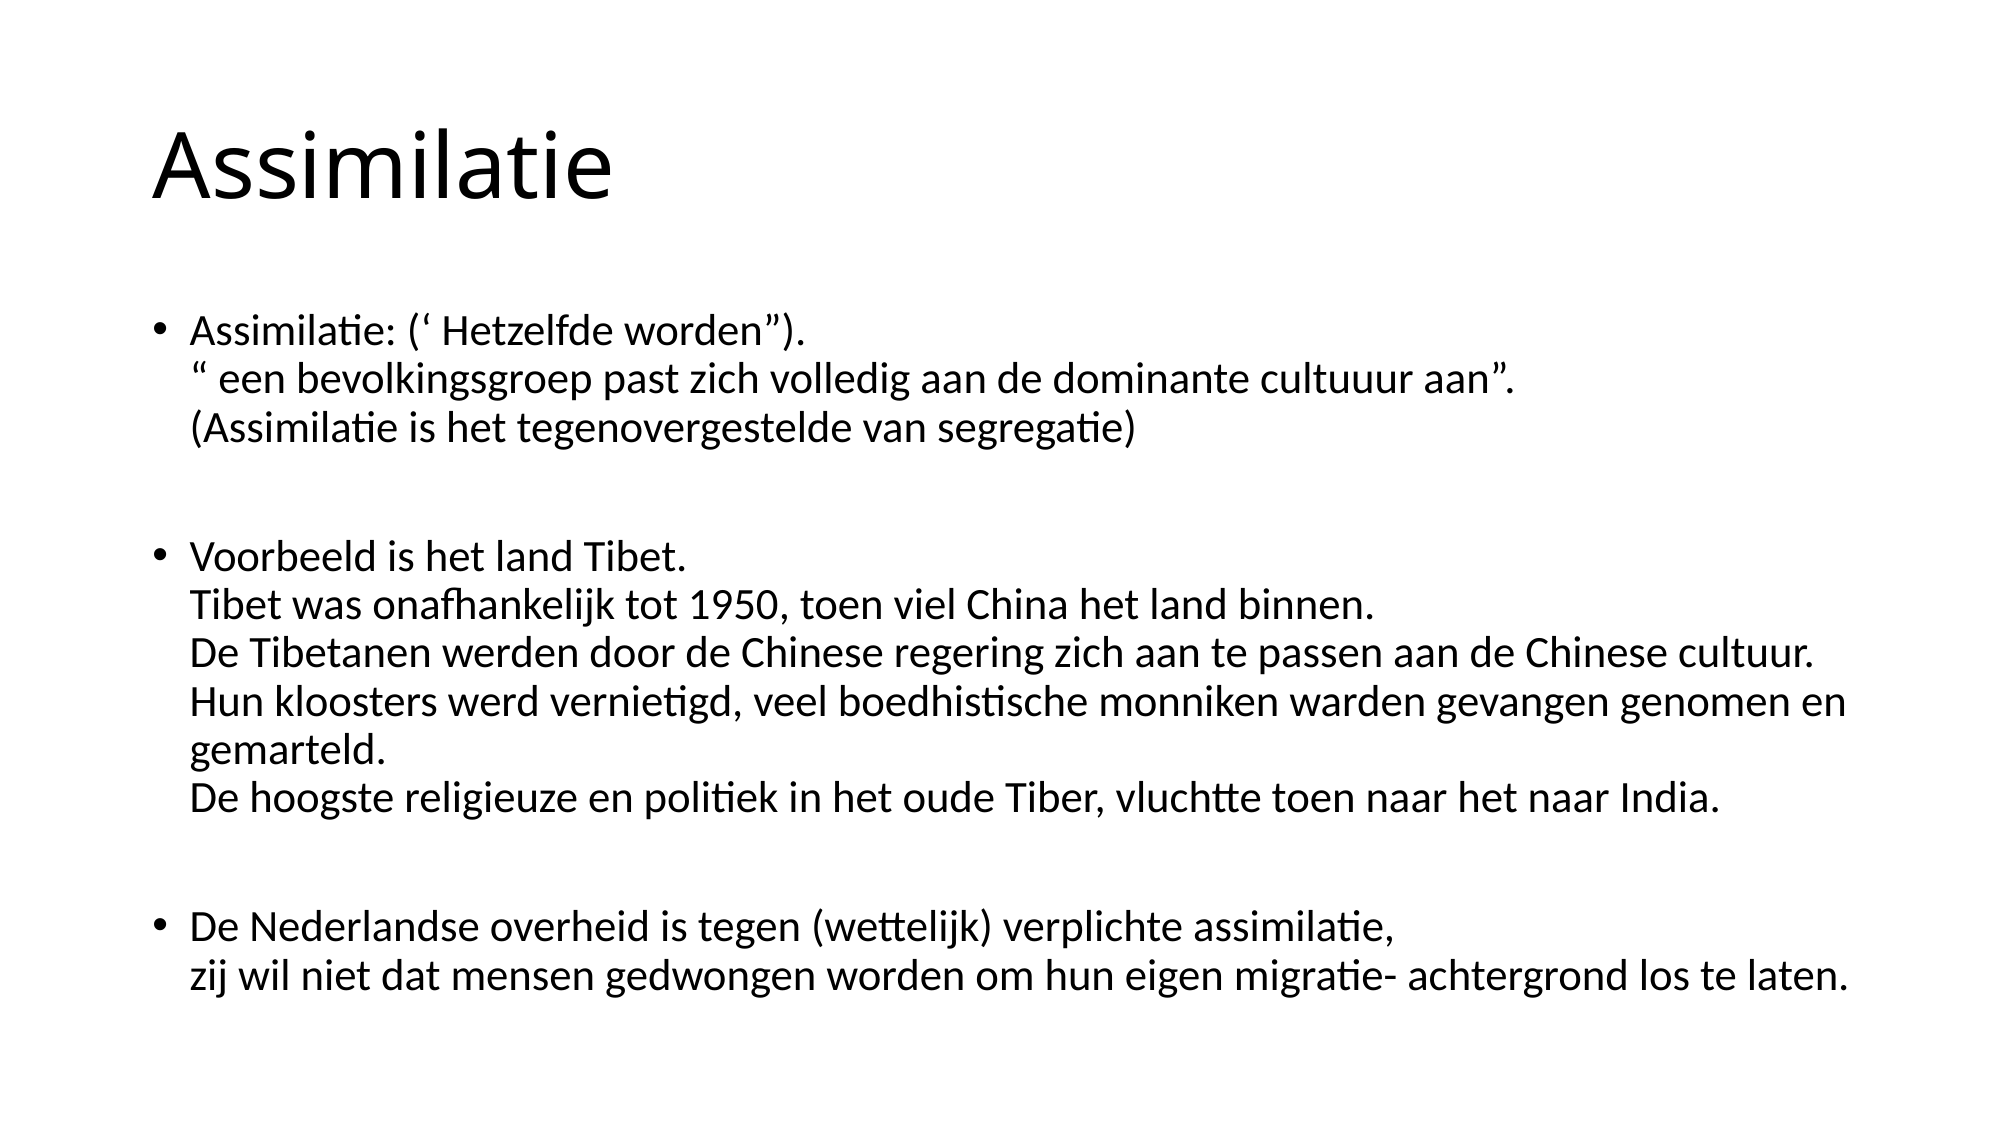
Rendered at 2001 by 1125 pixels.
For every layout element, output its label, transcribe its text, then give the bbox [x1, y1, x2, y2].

list Assimilatie: (‘ Hetzelfde worden”). “ een bevolkingsgroep past zich volledig aan de dominante cultuuur aan”. (Assimilatie is het tegenovergestelde van segregatie) Voorbeeld is het land Tibet. Tibet was onafhankelijk tot 1950, toen viel China het land binnen. De Tibetanen werden door de Chinese regering zich aan te passen aan de Chinese cultuur. Hun kloosters werd vernietigd, veel boedhistische monniken warden gevangen genomen en gemarteld. De hoogste religieuze en politiek in het oude Tiber, vluchtte toen naar het naar India. De Nederlandse overheid is tegen (wettelijk) verplichte assimilatie, zij wil niet dat mensen gedwongen worden om hun eigen migratie- achtergrond los te laten. [137, 299, 1963, 1014]
title Assimilatie [137, 59, 1863, 278]
